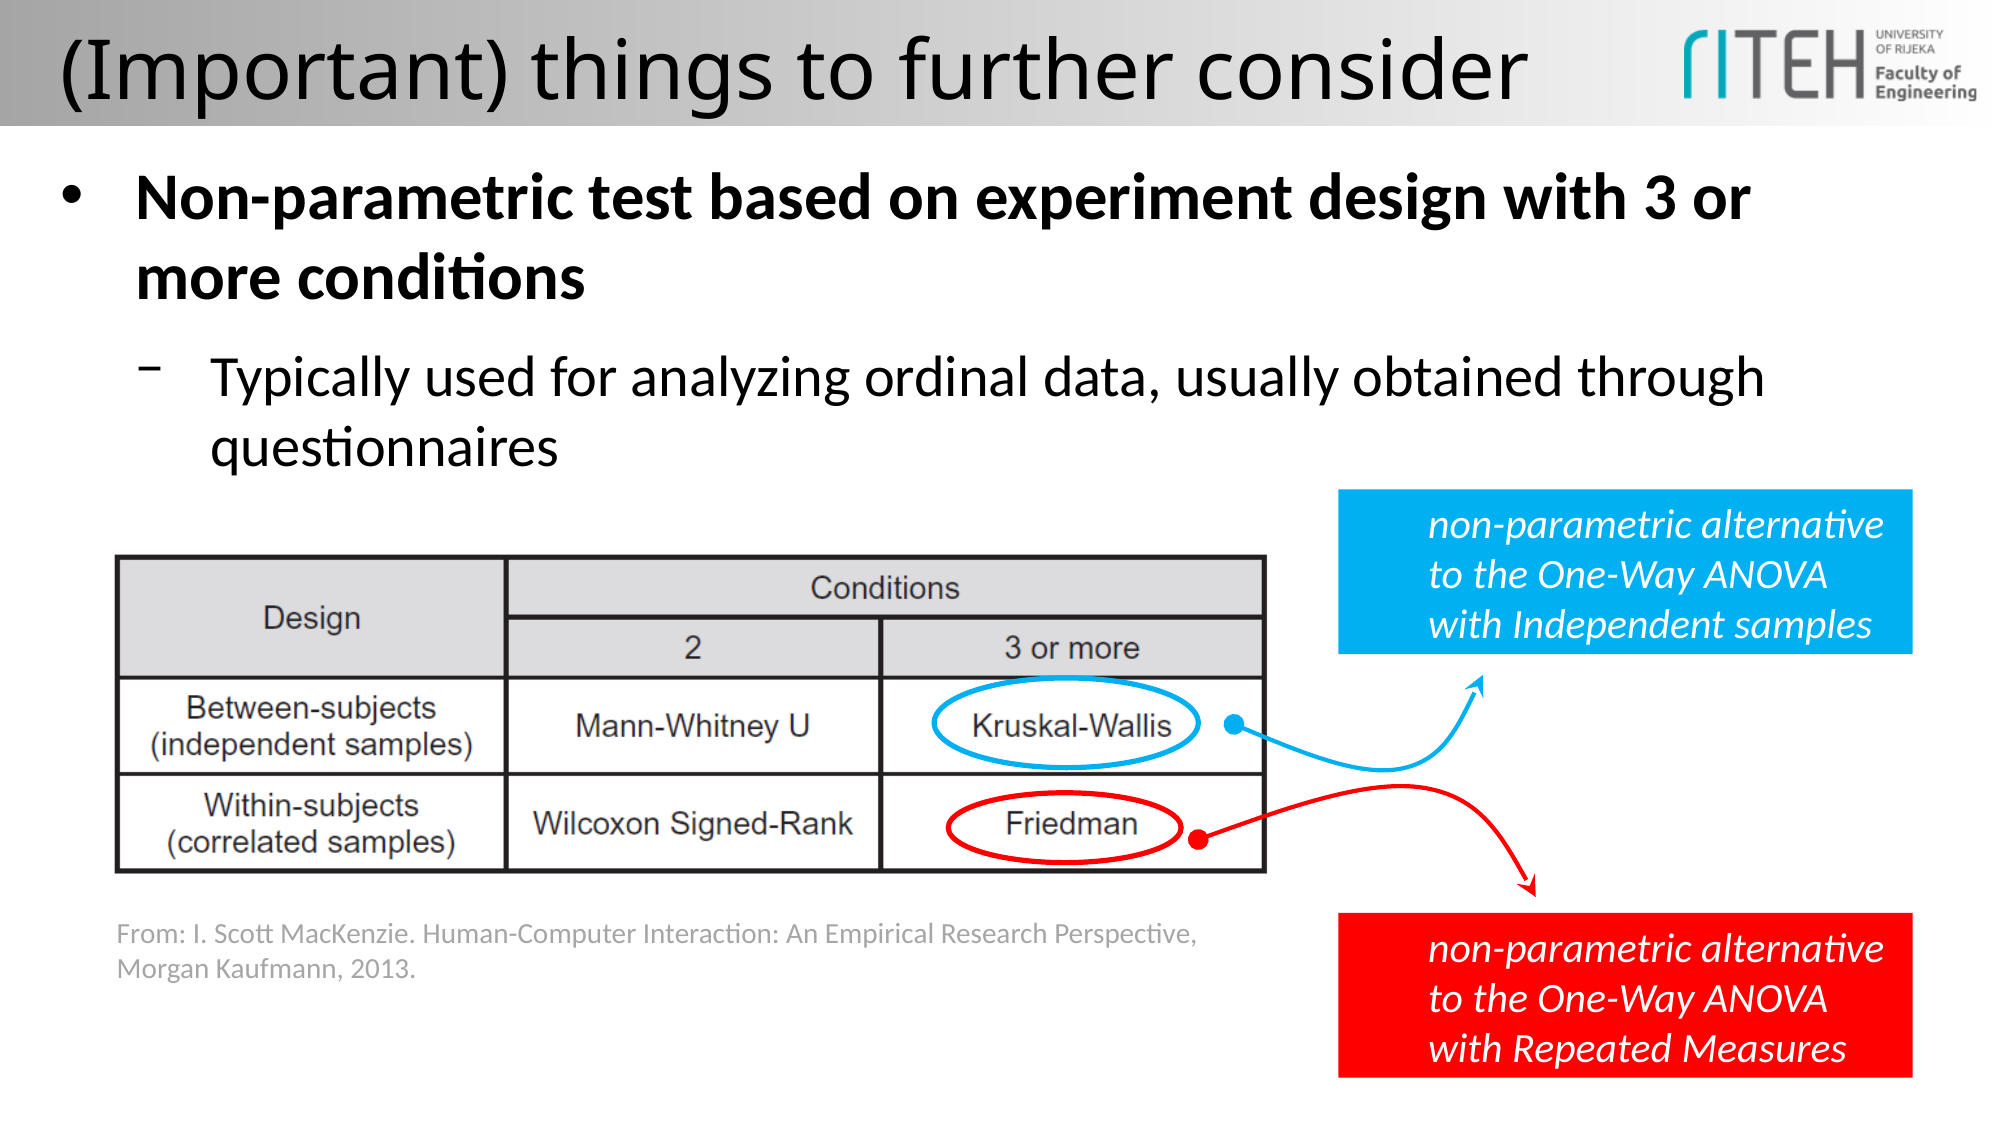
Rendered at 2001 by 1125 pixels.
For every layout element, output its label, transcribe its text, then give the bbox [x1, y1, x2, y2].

picture [98, 534, 1284, 888]
text_box Non-parametric test based on experiment design with 3 or more conditions Typically used for analyzing ordinal data, usually obtained through questionnaires [45, 146, 1909, 486]
text_box [1284, 674, 1484, 772]
text_box From: I. Scott MacKenzie. Human-Computer Interaction: An Empirical Research Perspective, Morgan Kaufmann, 2013. [26, 907, 1265, 992]
text_box [0, 0, 2000, 127]
title (Important) things to further consider [45, 20, 1601, 126]
picture [1683, 20, 1977, 107]
text_box [1284, 785, 1536, 897]
text_box non-parametric alternative to the One-Way ANOVA with Repeated Measures [1338, 912, 1913, 1078]
text_box non-parametric alternative to the One-Way ANOVA with Independent samples [1338, 489, 1913, 655]
